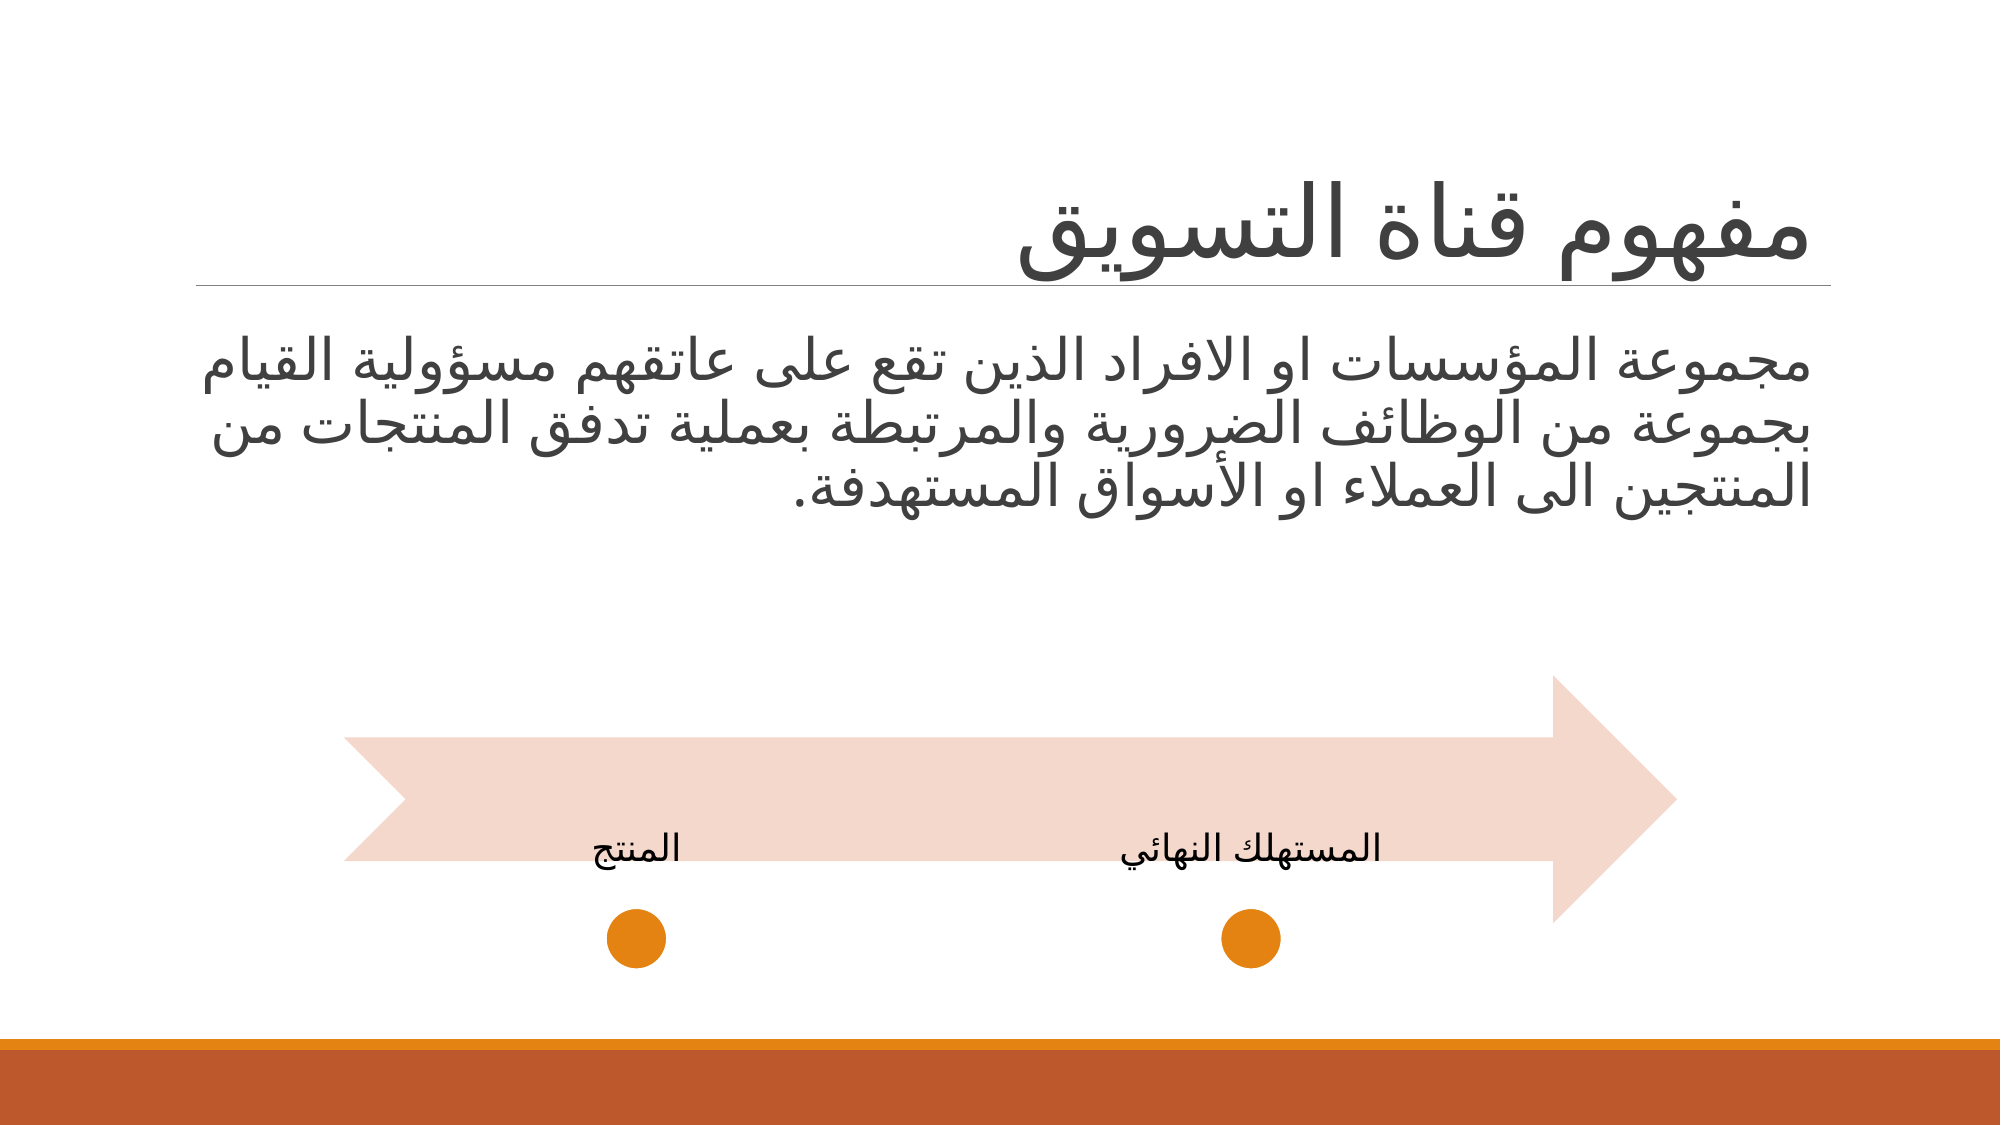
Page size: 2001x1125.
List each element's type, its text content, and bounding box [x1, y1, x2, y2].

list مجموعة المؤسسات او الافراد الذين تقع على عاتقهم مسؤولية القيام بجموعة من الوظائف الضرورية والمرتبطة بعملية تدفق المنتجات من المنتجين الى العملاء او الأسواق المستهدفة. [180, 322, 1830, 963]
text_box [343, 489, 1678, 1110]
title مفهوم قناة التسويق [180, 47, 1830, 285]
